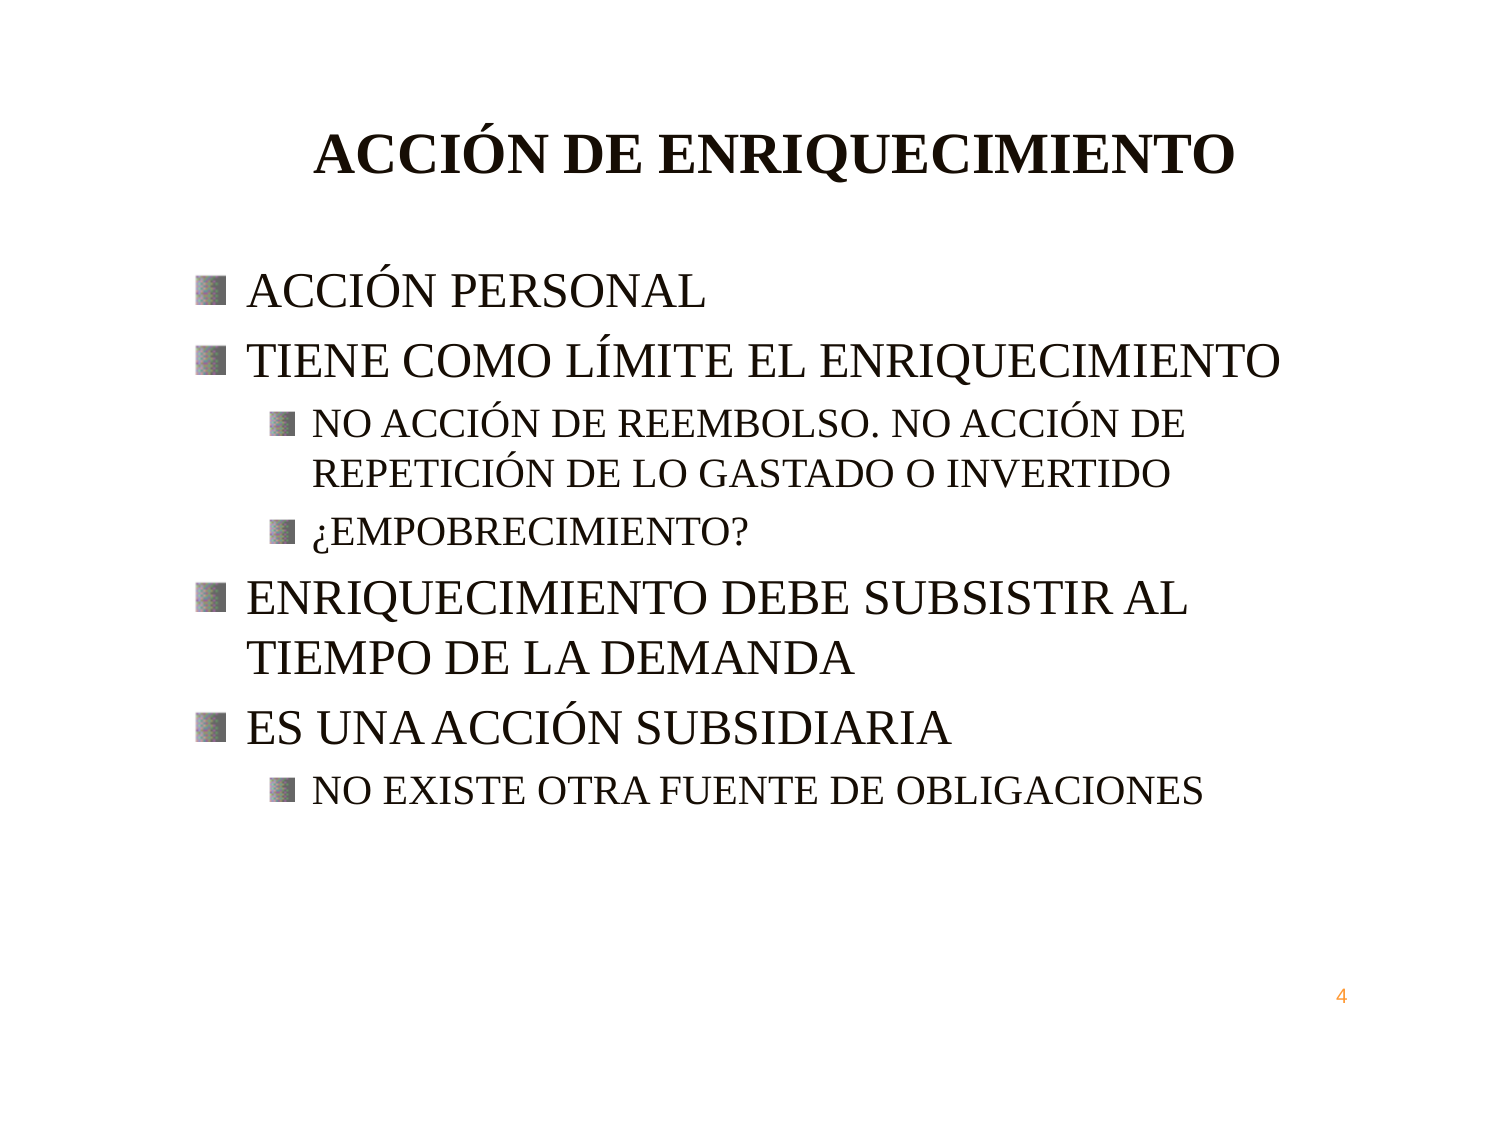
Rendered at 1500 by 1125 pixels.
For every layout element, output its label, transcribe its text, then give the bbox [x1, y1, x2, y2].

title ACCIÓN DE ENRIQUECIMIENTO [174, 87, 1375, 213]
list ACCIÓN PERSONAL TIENE COMO LÍMITE EL ENRIQUECIMIENTO NO ACCIÓN DE REEMBOLSO. NO ACCIÓN DE REPETICIÓN DE LO GASTADO O INVERTIDO ¿EMPOBRECIMIENTO? ENRIQUECIMIENTO DEBE SUBSISTIR AL TIEMPO DE LA DEMANDA ES UNA ACCIÓN SUBSIDIARIA NO EXISTE OTRA FUENTE DE OBLIGACIONES [174, 249, 1375, 913]
picture [189, 706, 226, 742]
picture [264, 772, 295, 802]
picture [189, 576, 226, 612]
slide_number 4 [1149, 975, 1363, 1050]
picture [189, 269, 226, 305]
picture [264, 514, 295, 544]
picture [189, 339, 226, 375]
picture [264, 406, 295, 436]
